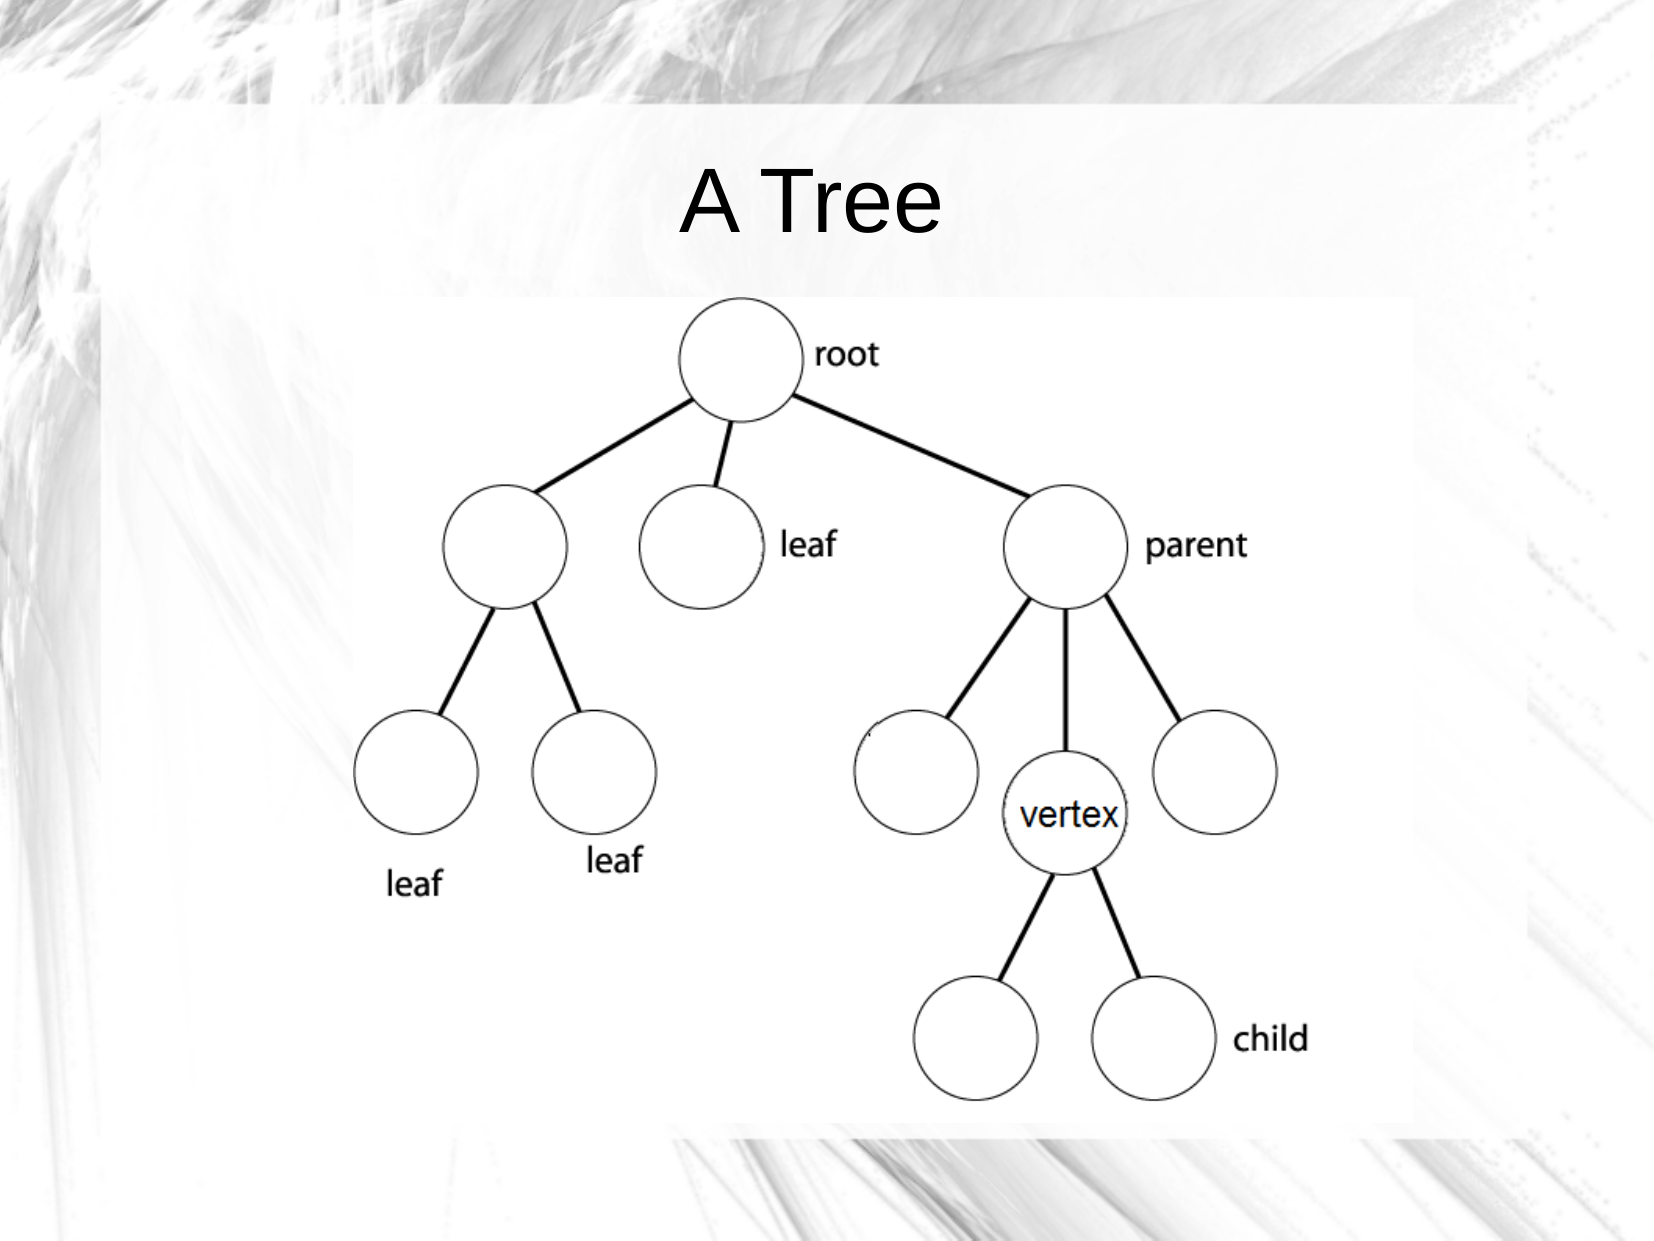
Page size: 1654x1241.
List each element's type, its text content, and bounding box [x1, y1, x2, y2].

title A Tree [118, 112, 1506, 281]
picture [0, 0, 1654, 1241]
